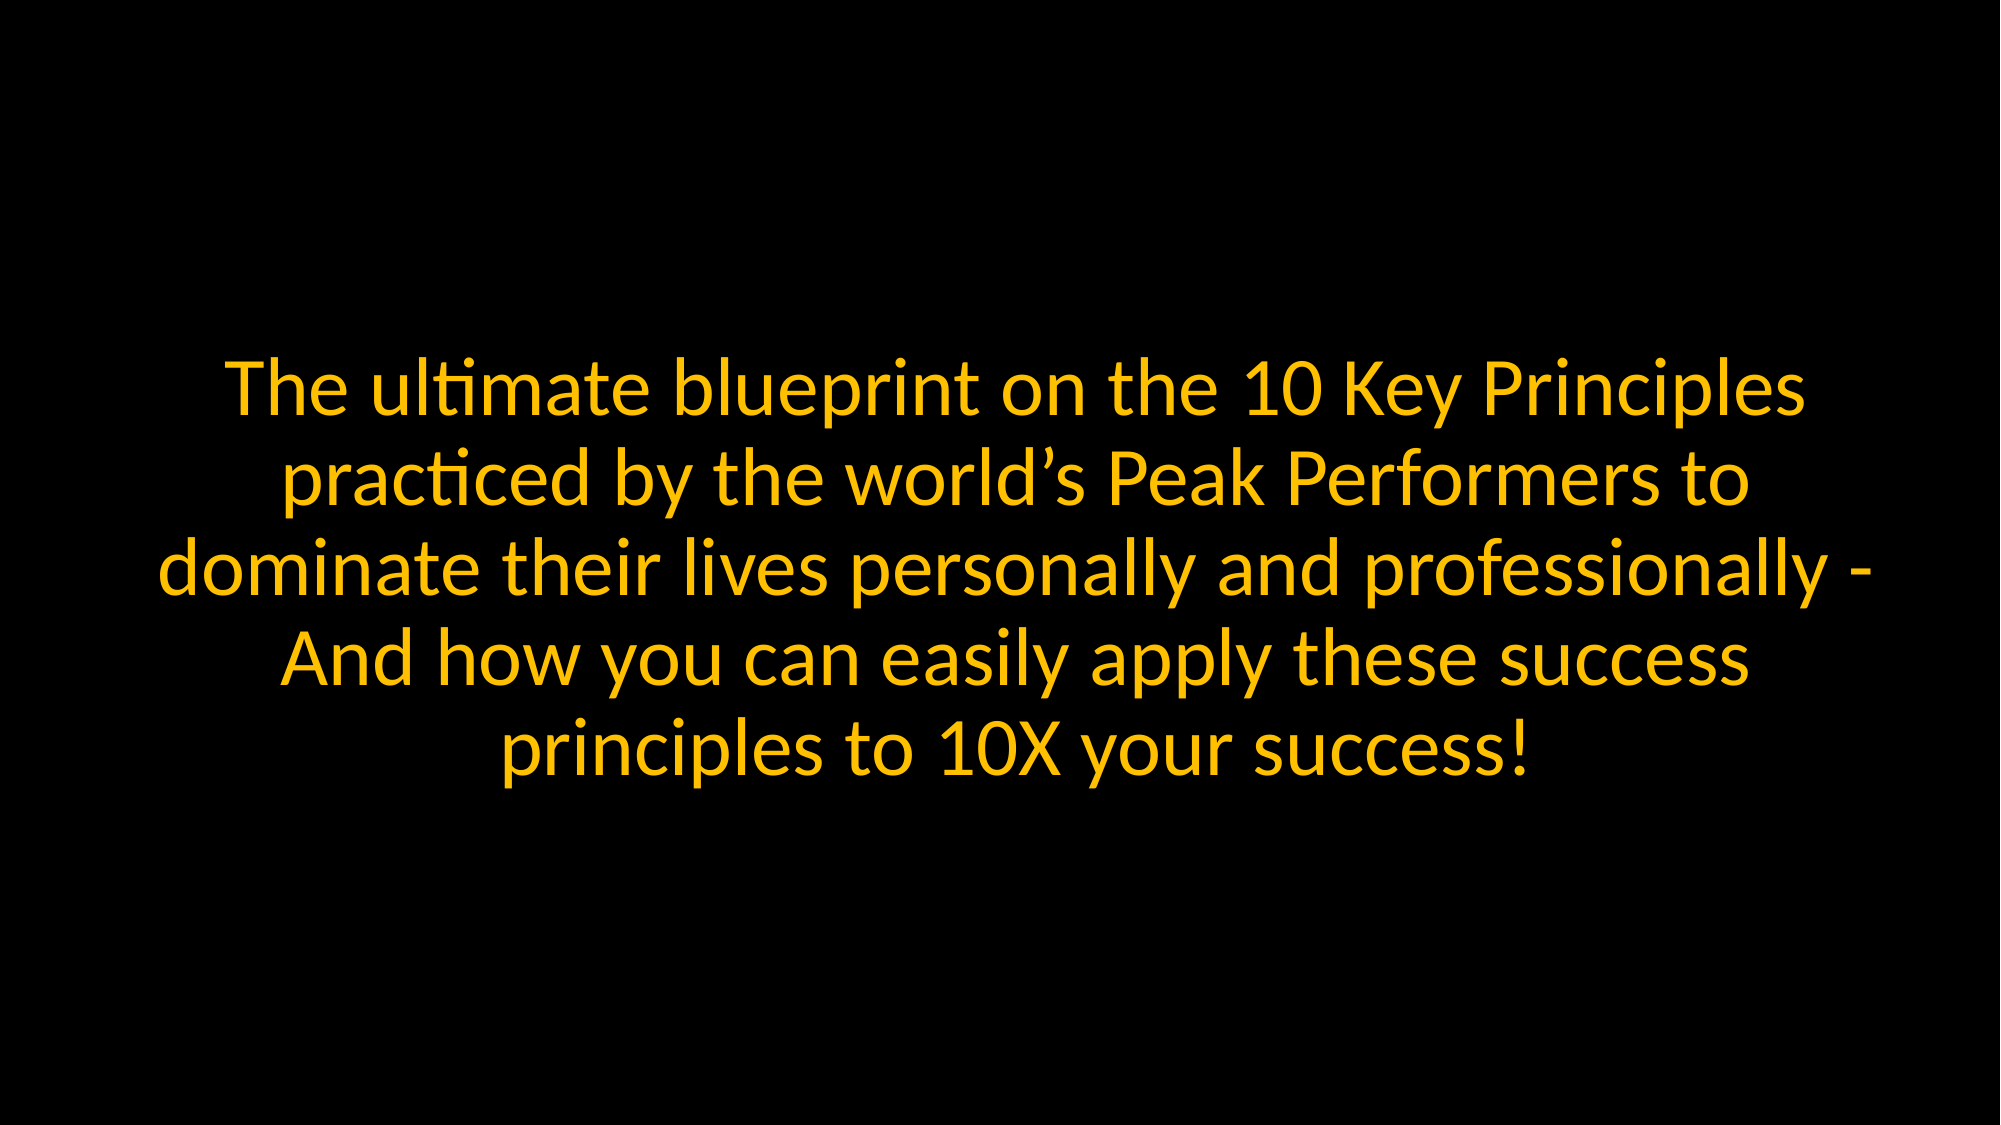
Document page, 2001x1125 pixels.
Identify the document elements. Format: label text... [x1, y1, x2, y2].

list The ultimate blueprint on the 10 Key Principles practiced by the world’s Peak Performers to dominate their lives personally and professionally - And how you can easily apply these success principles to 10X your success! [136, 336, 1896, 693]
